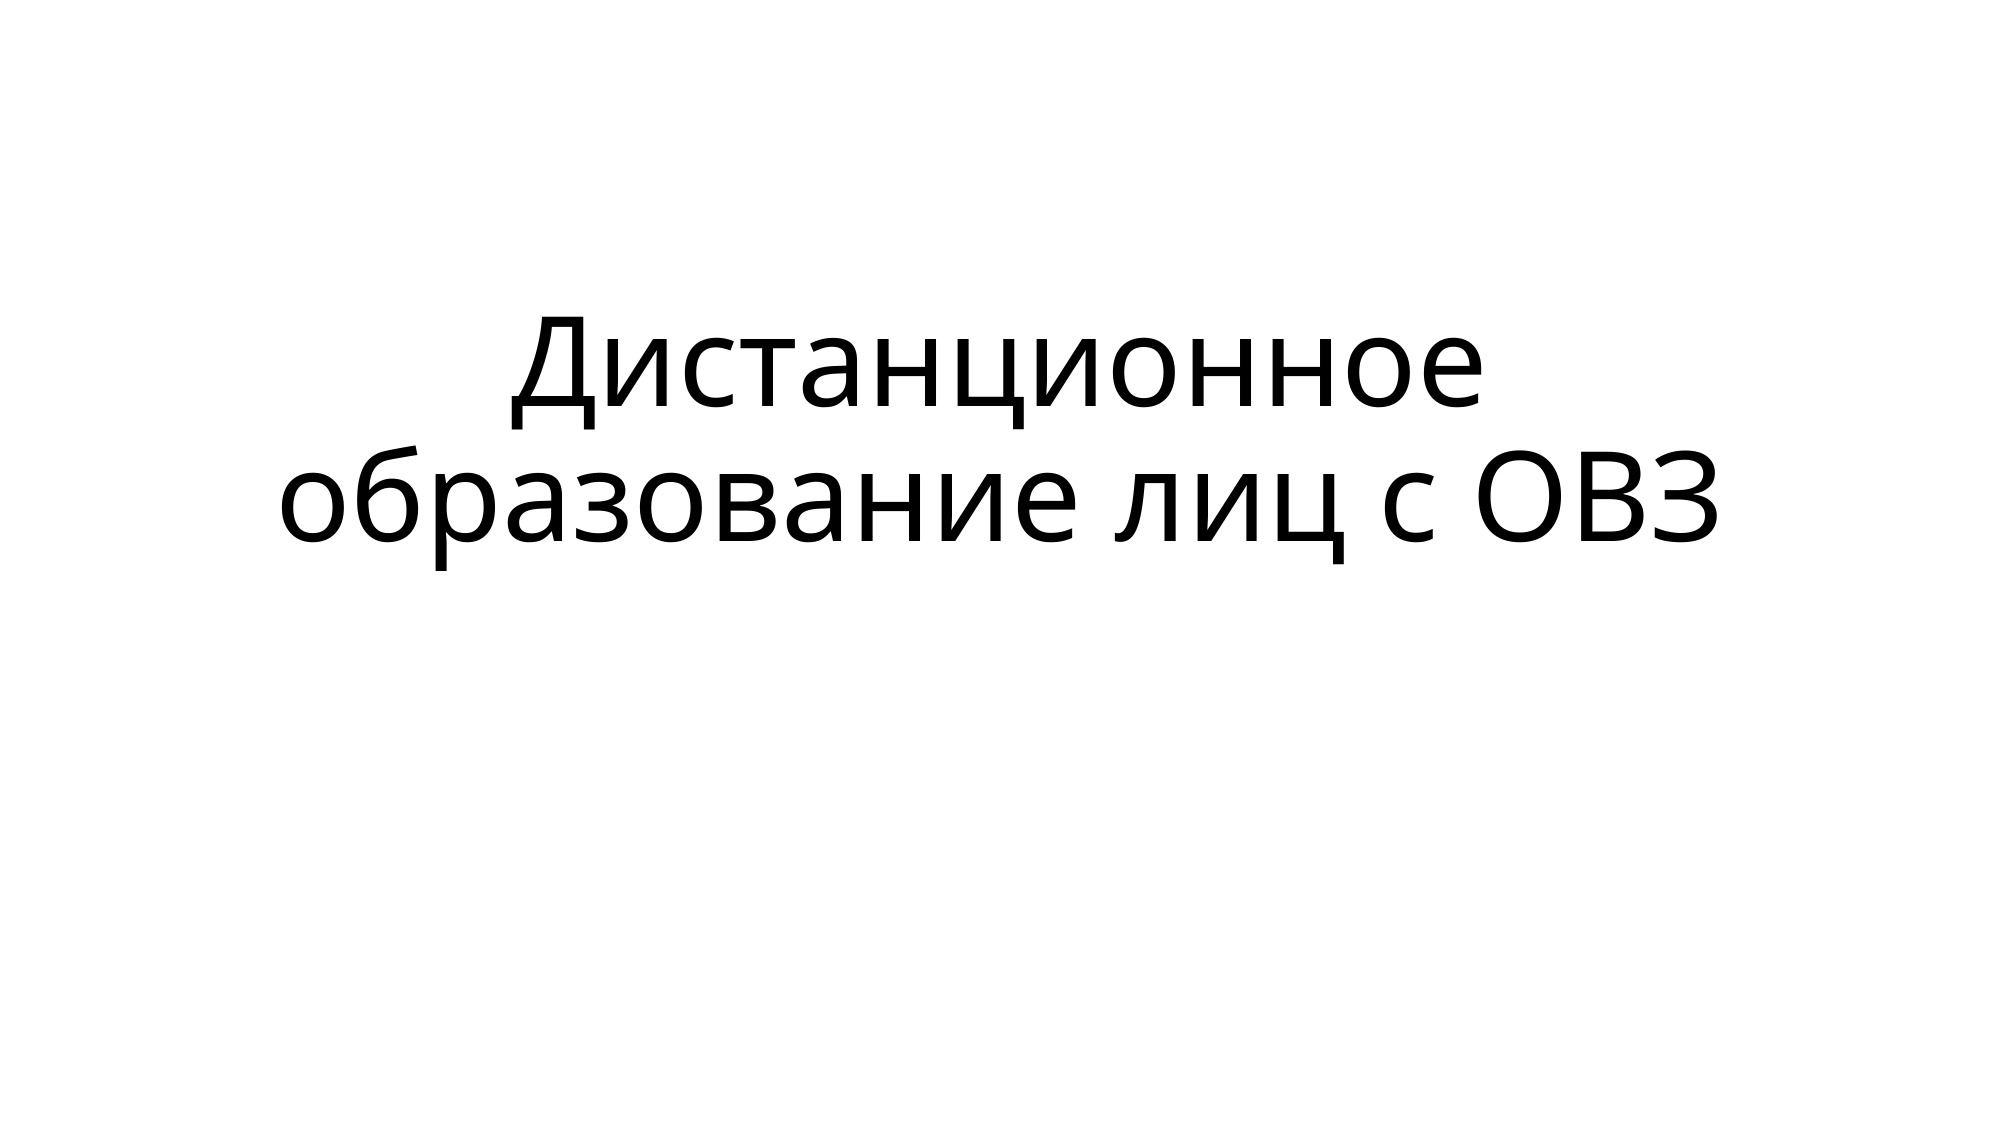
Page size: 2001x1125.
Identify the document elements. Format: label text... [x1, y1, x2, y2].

title Дистанционное образование лиц с ОВЗ [249, 184, 1750, 576]
